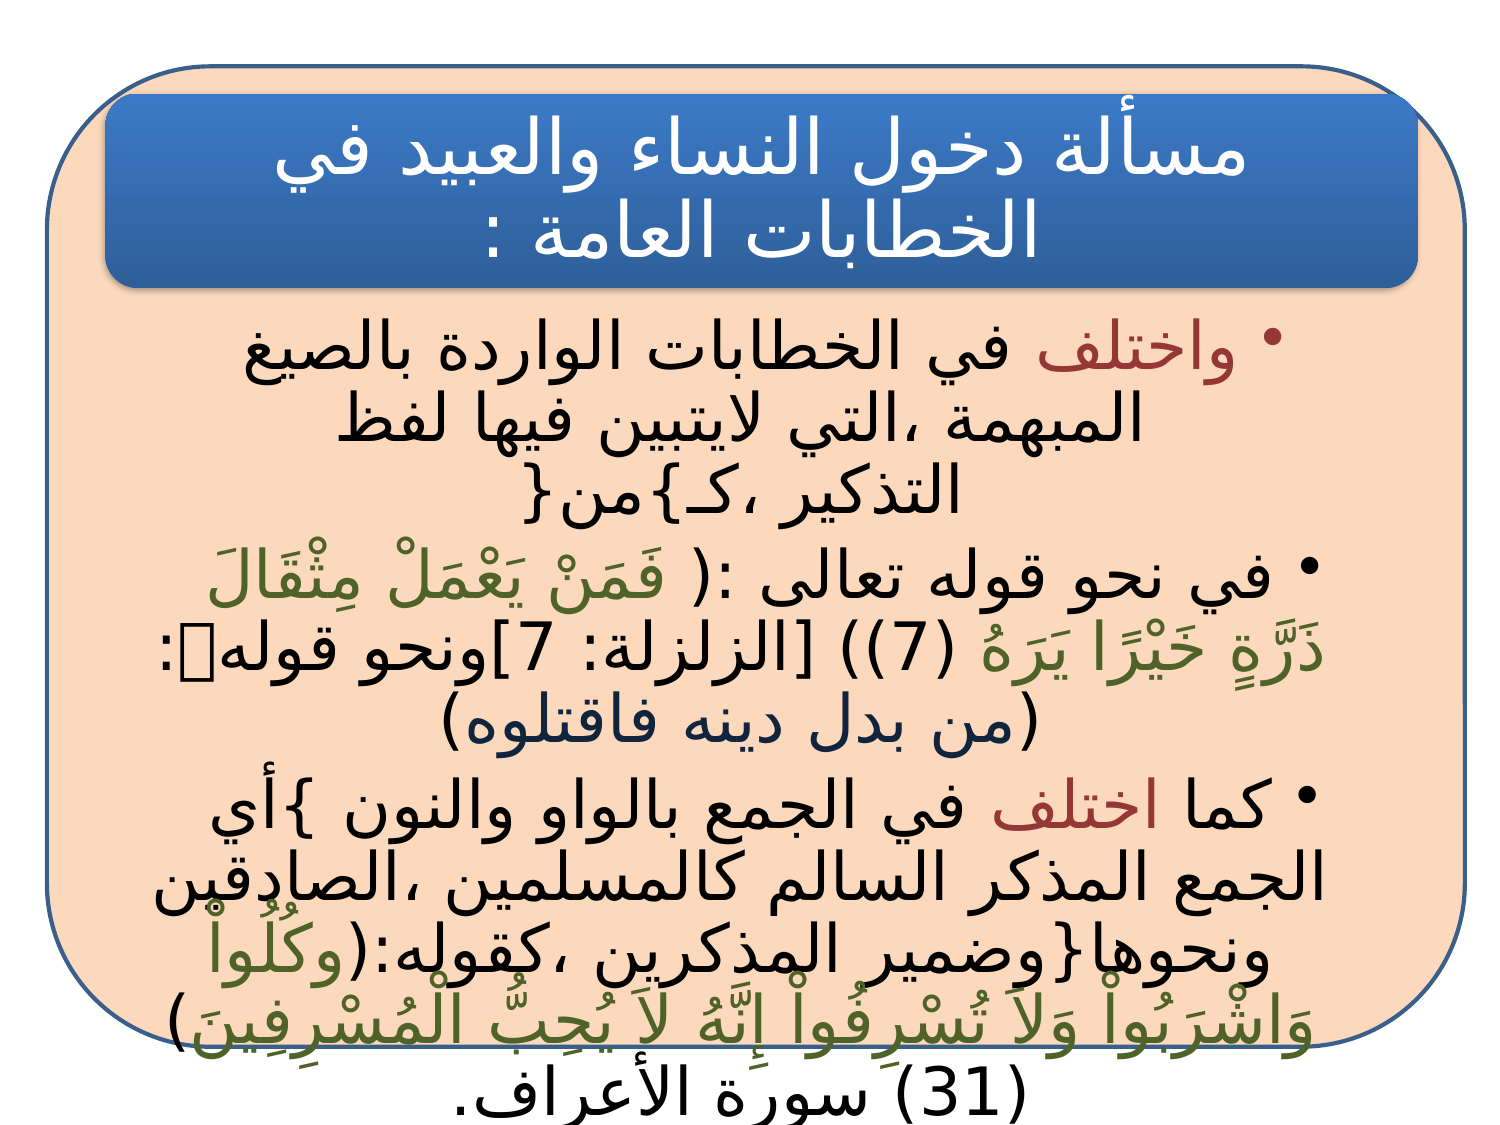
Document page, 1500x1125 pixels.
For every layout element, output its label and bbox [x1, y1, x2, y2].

text_box [831, 1016, 1401, 1049]
text_box [1424, 118, 1467, 995]
text_box [230, 1016, 435, 1049]
text_box [316, 1016, 863, 1049]
text_box [111, 1016, 176, 1046]
text_box [118, 64, 1392, 92]
text_box [44, 106, 100, 1007]
text_box [176, 1016, 282, 1049]
text_box [105, 93, 1419, 1008]
